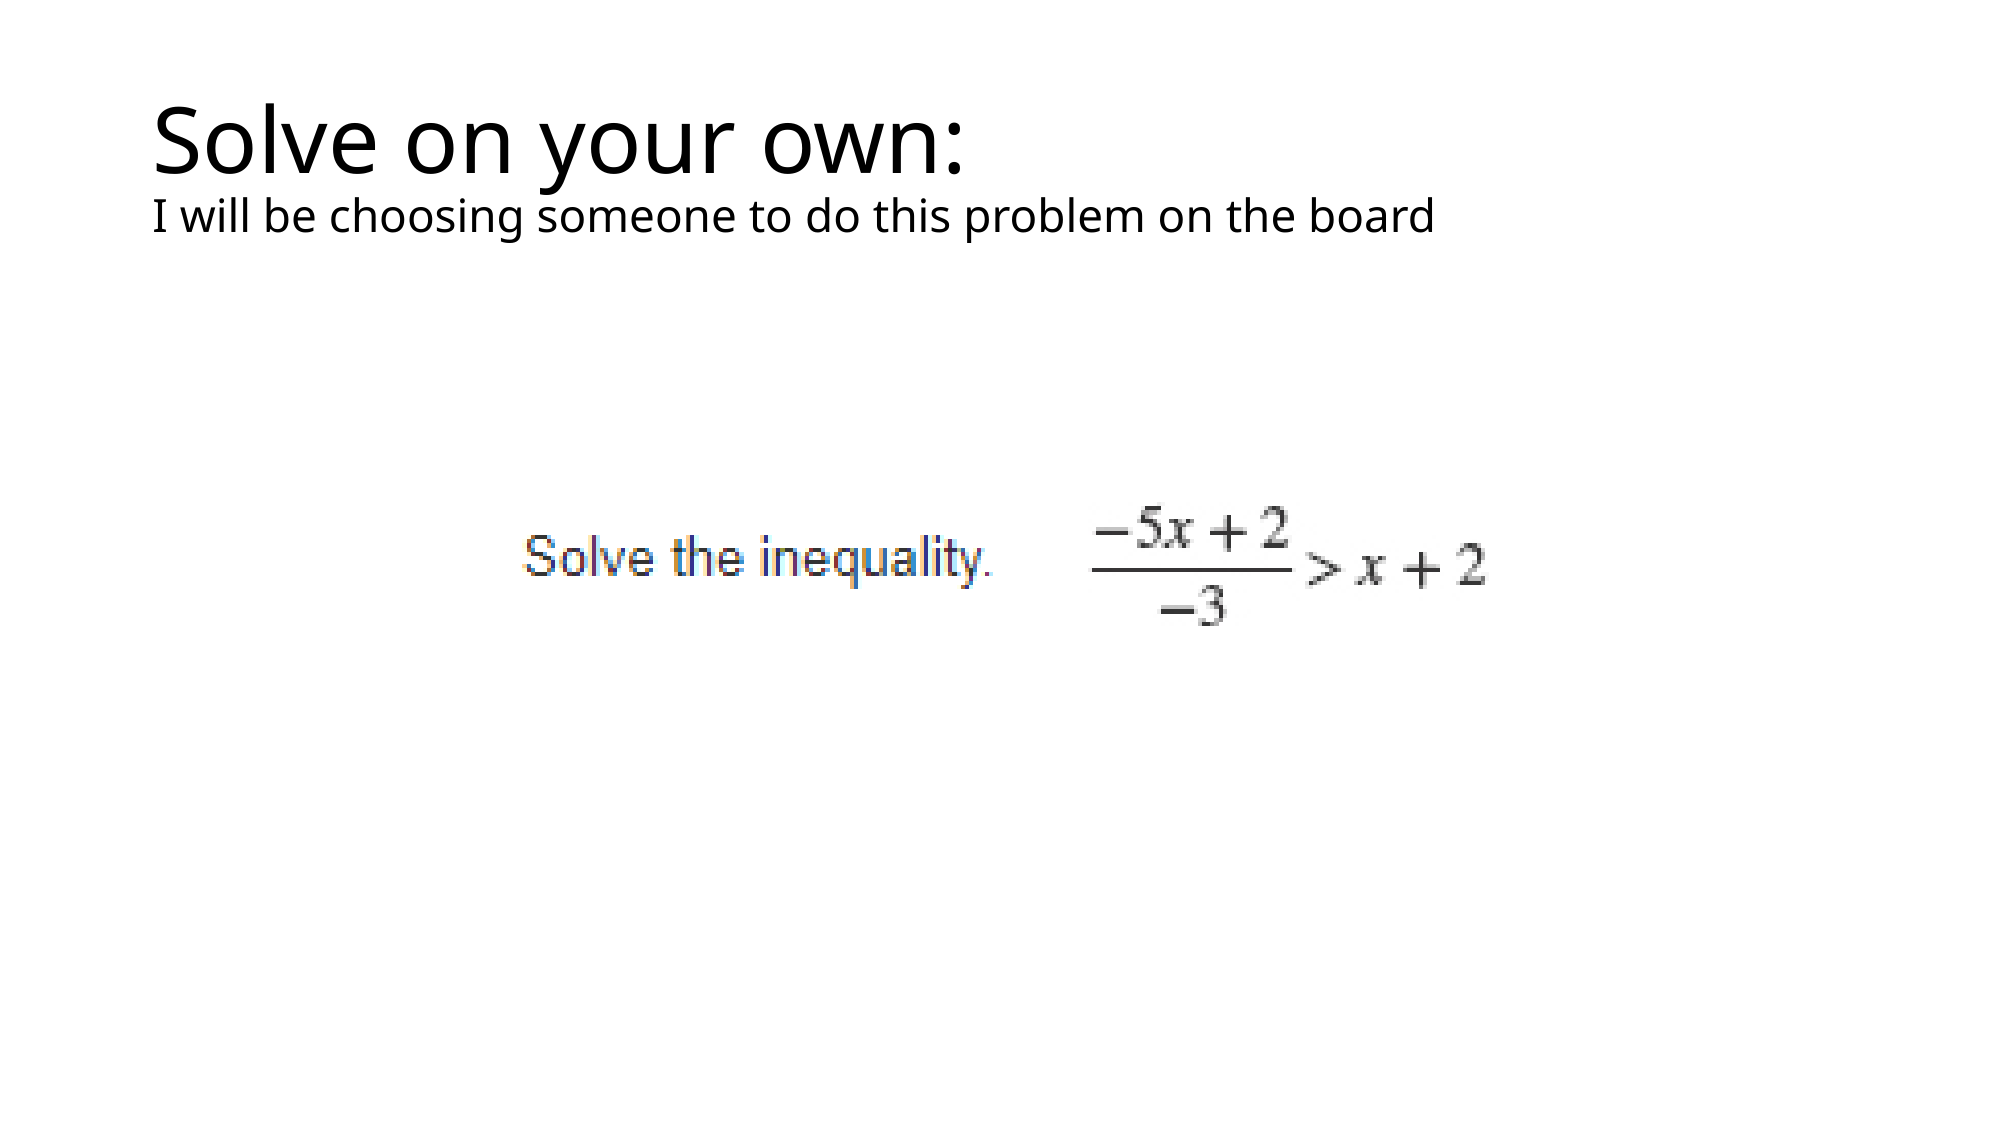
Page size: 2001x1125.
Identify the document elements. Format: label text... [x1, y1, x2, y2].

title Solve on your own: I will be choosing someone to do this problem on the board [137, 59, 1863, 278]
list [482, 478, 1518, 647]
